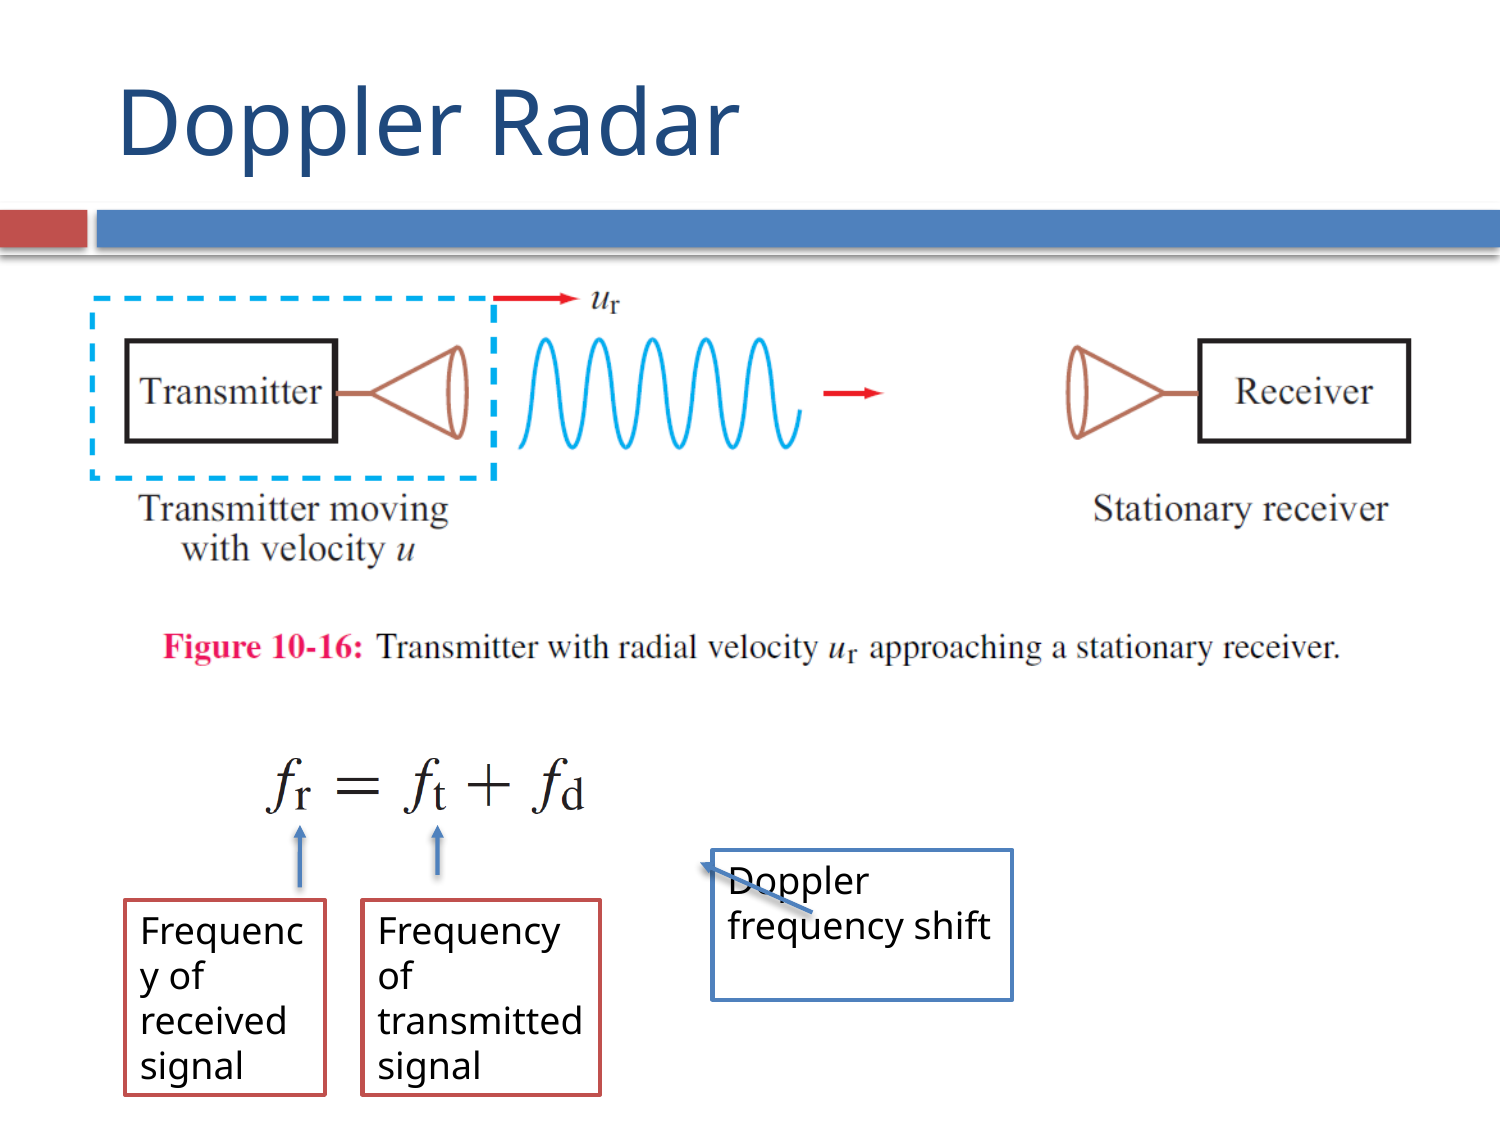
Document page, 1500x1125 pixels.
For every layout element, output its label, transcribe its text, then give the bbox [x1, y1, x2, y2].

text_box Doppler frequency shift [710, 848, 1014, 1002]
picture [263, 749, 588, 820]
text_box Frequency of transmitted signal [360, 898, 602, 1097]
text_box [700, 861, 814, 915]
text_box Frequency of received signal [123, 898, 327, 1097]
picture [80, 287, 1419, 675]
text_box Doppler Radar [100, 37, 1438, 200]
text_box [431, 829, 444, 875]
text_box [293, 829, 307, 888]
